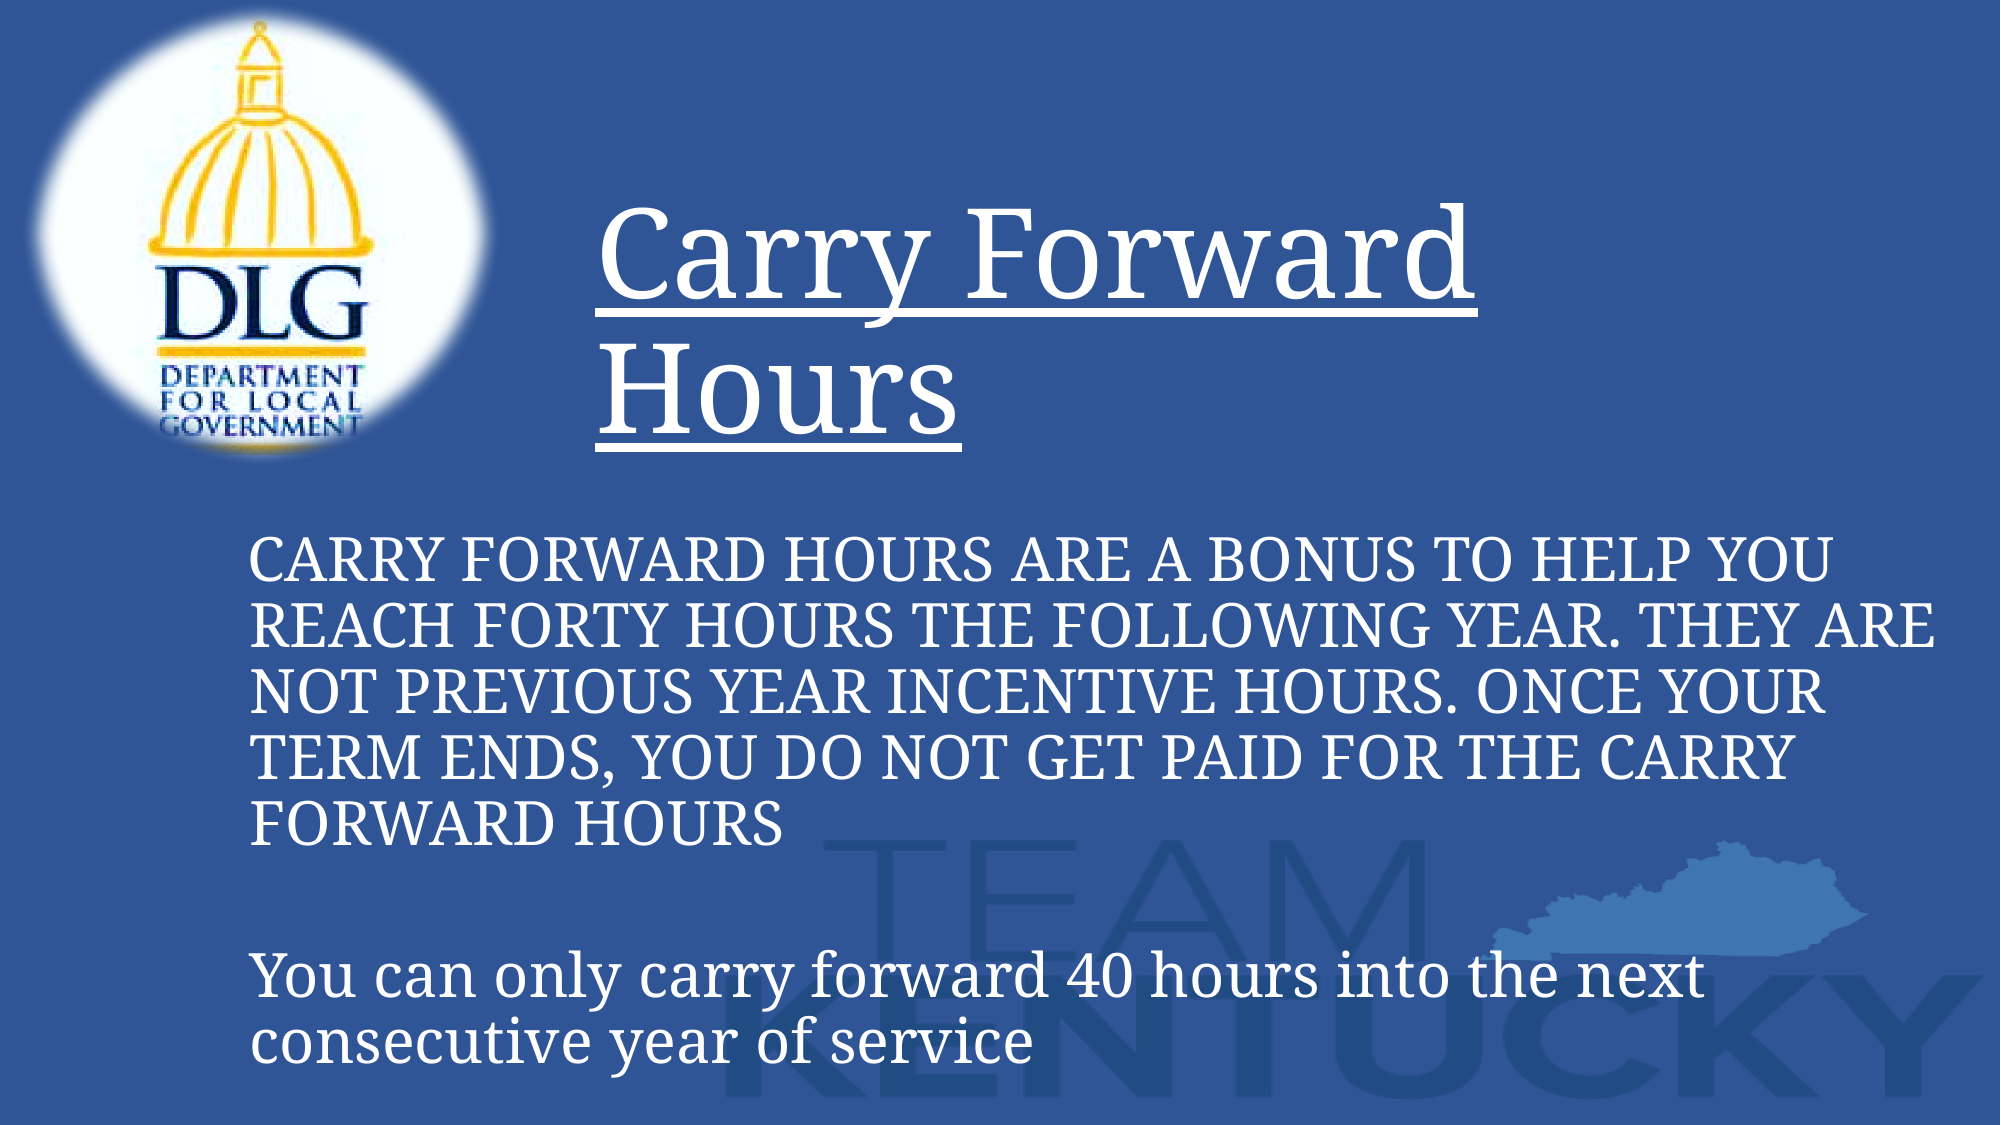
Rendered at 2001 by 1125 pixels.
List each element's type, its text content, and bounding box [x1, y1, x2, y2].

title Carry Forward Hours [580, 82, 1863, 300]
picture [41, 21, 481, 397]
list CARRY FORWARD HOURS ARE A BONUS TO HELP YOU REACH FORTY HOURS THE FOLLOWING YEAR. THEY ARE NOT PREVIOUS YEAR INCENTIVE HOURS. ONCE YOUR TERM ENDS, YOU DO NOT GET PAID FOR THE CARRY FORWARD HOURS You can only carry forward 40 hours into the next consecutive year of service [131, 369, 1971, 1085]
